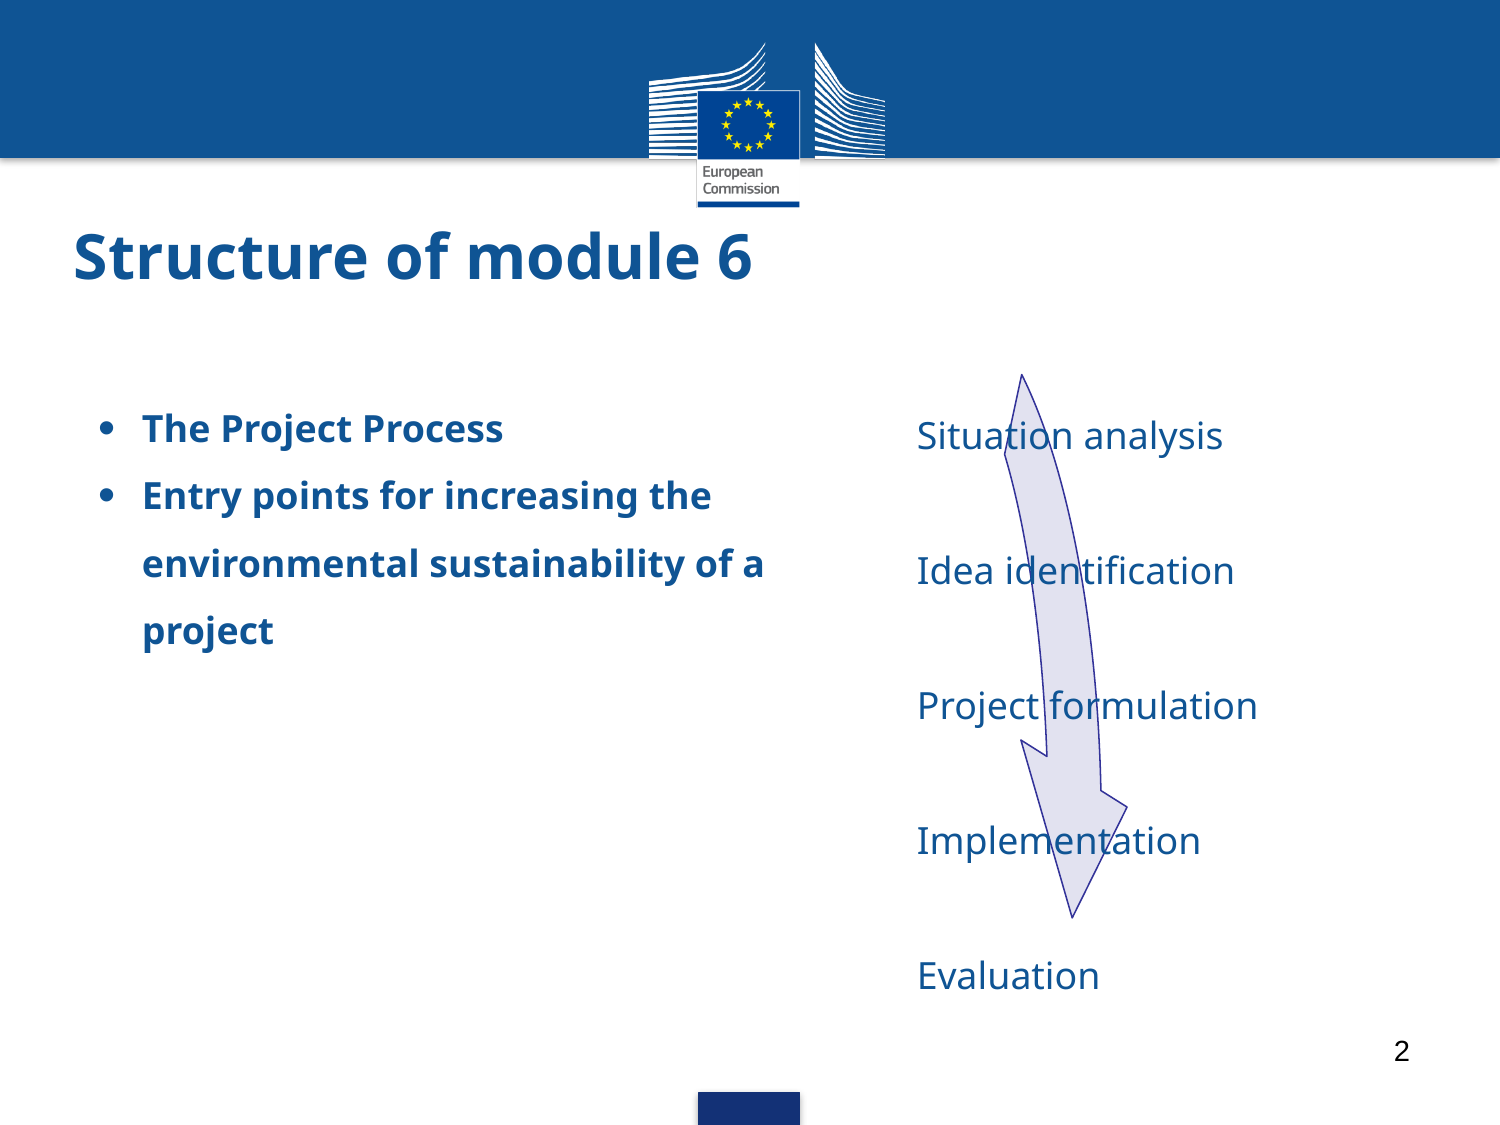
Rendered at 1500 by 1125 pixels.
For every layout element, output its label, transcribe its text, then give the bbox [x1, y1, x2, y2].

slide_number 2 [1274, 1024, 1426, 1103]
title Structure of module 6 [0, 152, 1351, 357]
picture [649, 42, 885, 152]
text_box The Project Process Entry points for increasing the environmental sustainability of a project [24, 374, 863, 660]
text_box Situation analysis Idea identification Project formulation Implementation Evaluation [902, 314, 1274, 1125]
